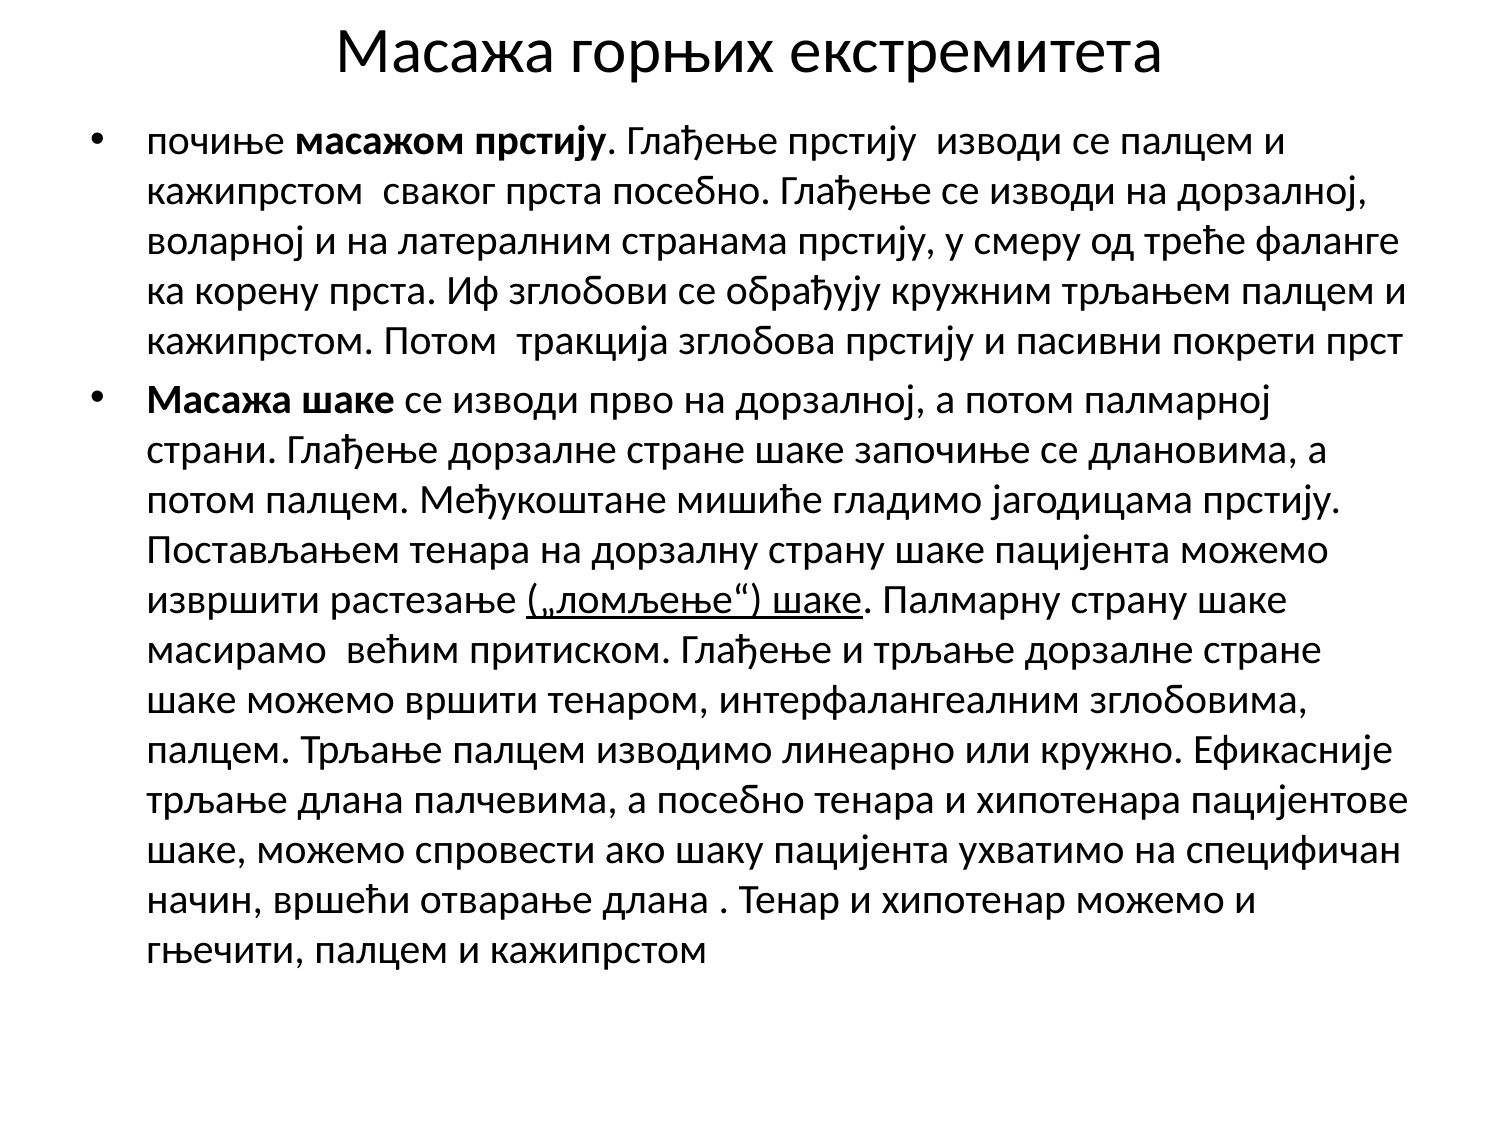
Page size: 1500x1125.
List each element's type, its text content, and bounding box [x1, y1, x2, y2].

title Масажа горњих екстремитета [75, 0, 1425, 94]
list почиње масажом прстију. Глађење прстију изводи се палцем и кажипрстом сваког прста посебно. Глађење се изводи на дорзалној, воларној и на латералним странама прстију, у смеру од треће фаланге ка корену прста. Иф зглобови се обрађују кружним трљањем палцем и кажипрстом. Потом тракција зглобова прстију и пасивни покрети прст Масажа шаке се изводи прво на дорзалној, а потом палмарној страни. Глађење дорзалне стране шаке започиње се длановима, а потом палцем. Међукоштане мишиће гладимо јагодицама прстију. Постављањем тенара на дорзалну страну шаке пацијента можемо извршити растезање („ломљење“) шаке. Палмарну страну шаке масирамо већим притиском. Глађење и трљање дорзалне стране шаке можемо вршити тенаром, интерфалангеалним зглобовима, палцем. Трљање палцем изводимо линеарно или кружно. Ефикасније трљање длана палчевима, а посебно тенара и хипотенара пацијентове шаке, можемо спровести ако шаку пацијента ухватимо на специфичан начин, вршећи отварање длана . Тенар и хипотенар можемо и гњечити, палцем и кажипрстом [75, 105, 1425, 1005]
